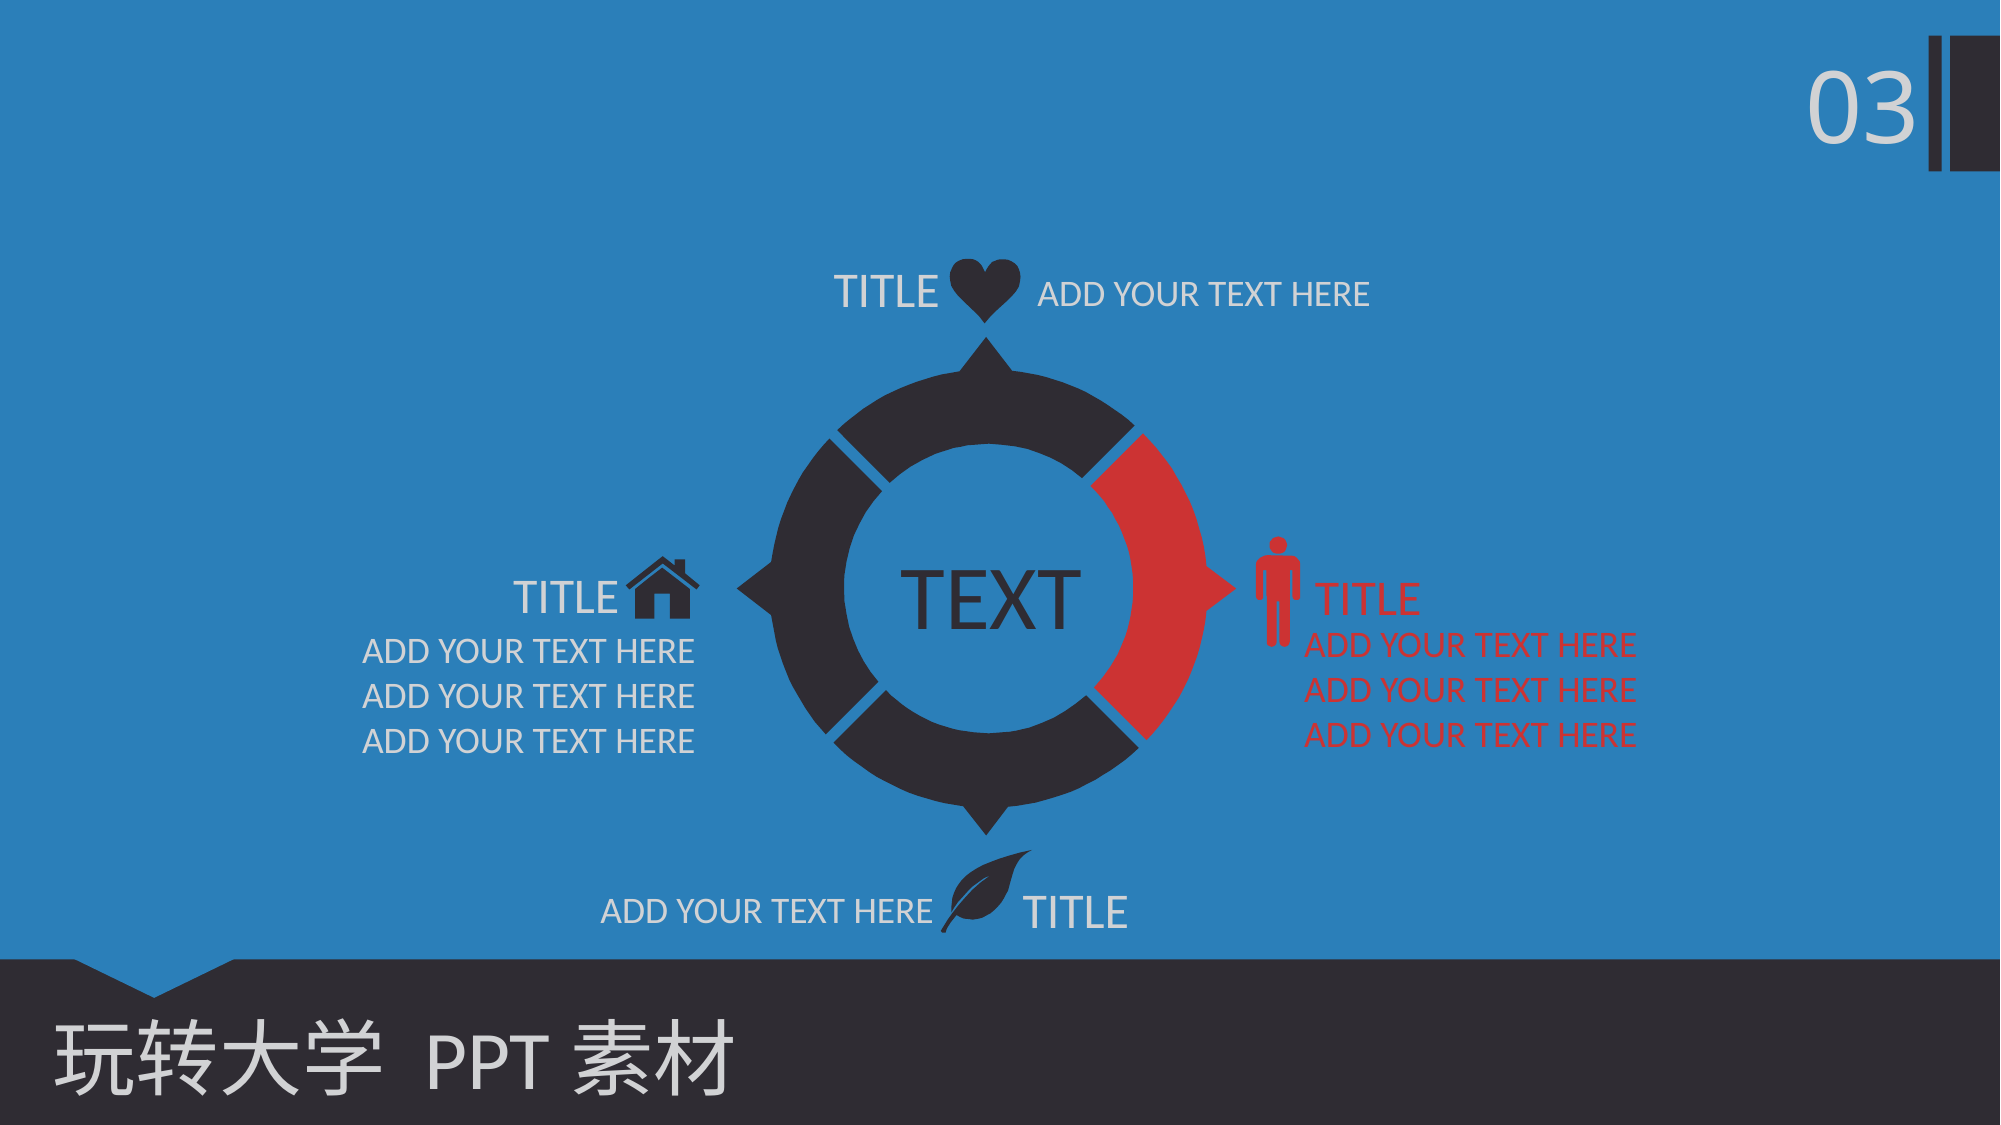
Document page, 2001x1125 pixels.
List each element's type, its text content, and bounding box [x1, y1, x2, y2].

text_box TITLE [818, 250, 1003, 325]
text_box [1949, 35, 2000, 172]
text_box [1090, 433, 1655, 810]
text_box [736, 438, 883, 735]
text_box [837, 336, 1135, 483]
text_box ADD YOUR TEXT HERE [585, 878, 949, 925]
text_box [949, 849, 1033, 925]
text_box [682, 582, 690, 618]
text_box [682, 559, 700, 590]
text_box ADD YOUR TEXT HERE ADD YOUR TEXT HERE ADD YOUR TEXT HERE [347, 618, 711, 814]
text_box TITLE [498, 556, 682, 618]
text_box [1003, 259, 1021, 305]
text_box TEXT [850, 530, 1090, 656]
text_box TITLE [1008, 871, 1192, 925]
text_box 03 [1790, 36, 1946, 172]
text_box ADD YOUR TEXT HERE [1022, 261, 1387, 322]
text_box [0, 925, 2000, 1125]
text_box [833, 690, 1090, 836]
